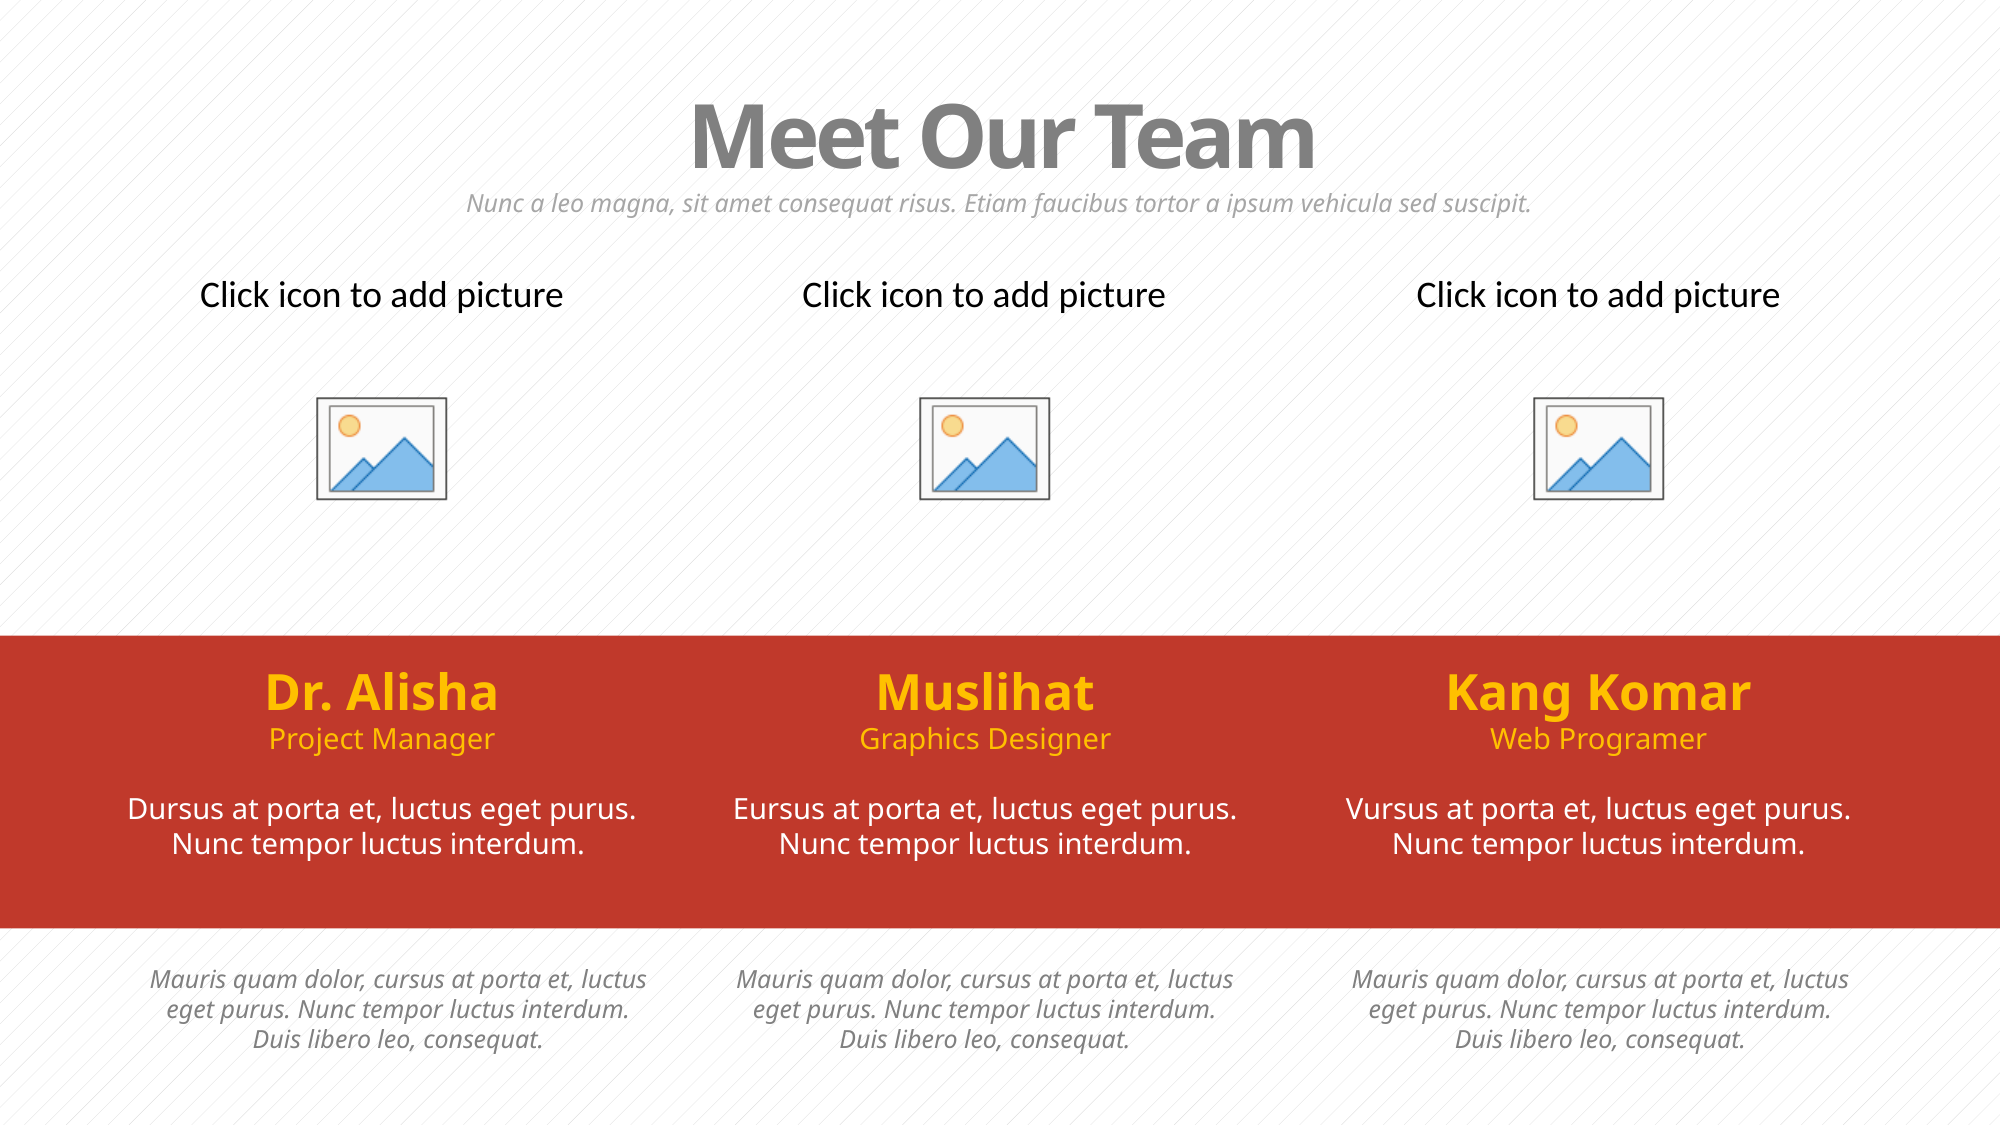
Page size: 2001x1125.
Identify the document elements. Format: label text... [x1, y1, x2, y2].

text_box Mauris quam dolor, cursus at porta et, luctus eget purus. Nunc tempor luctus interdum. Duis libero leo, consequat. [716, 958, 1255, 1059]
text_box [0, 635, 2000, 929]
text_box Kang Komar Web Programer Vursus at porta et, luctus eget purus. Nunc tempor luctus interdum. [1330, 655, 1867, 866]
text_box Dr. Alisha Project Manager Dursus at porta et, luctus eget purus. Nunc tempor luctus interdum. [114, 655, 650, 866]
picture [1330, 262, 1867, 636]
text_box Meet Our Team [677, 74, 1330, 182]
text_box Mauris quam dolor, cursus at porta et, luctus eget purus. Nunc tempor luctus interdum. Duis libero leo, consequat. [1335, 958, 1867, 1059]
text_box Muslihat Graphics Designer Eursus at porta et, luctus eget purus. Nunc tempor luctus interdum. [716, 655, 1255, 866]
picture [716, 262, 1253, 636]
text_box Mauris quam dolor, cursus at porta et, luctus eget purus. Nunc tempor luctus interdum. Duis libero leo, consequat. [130, 958, 667, 1059]
picture [114, 262, 650, 636]
text_box Nunc a leo magna, sit amet consequat risus. Etiam faucibus tortor a ipsum vehicula sed suscipit. [123, 182, 1884, 223]
